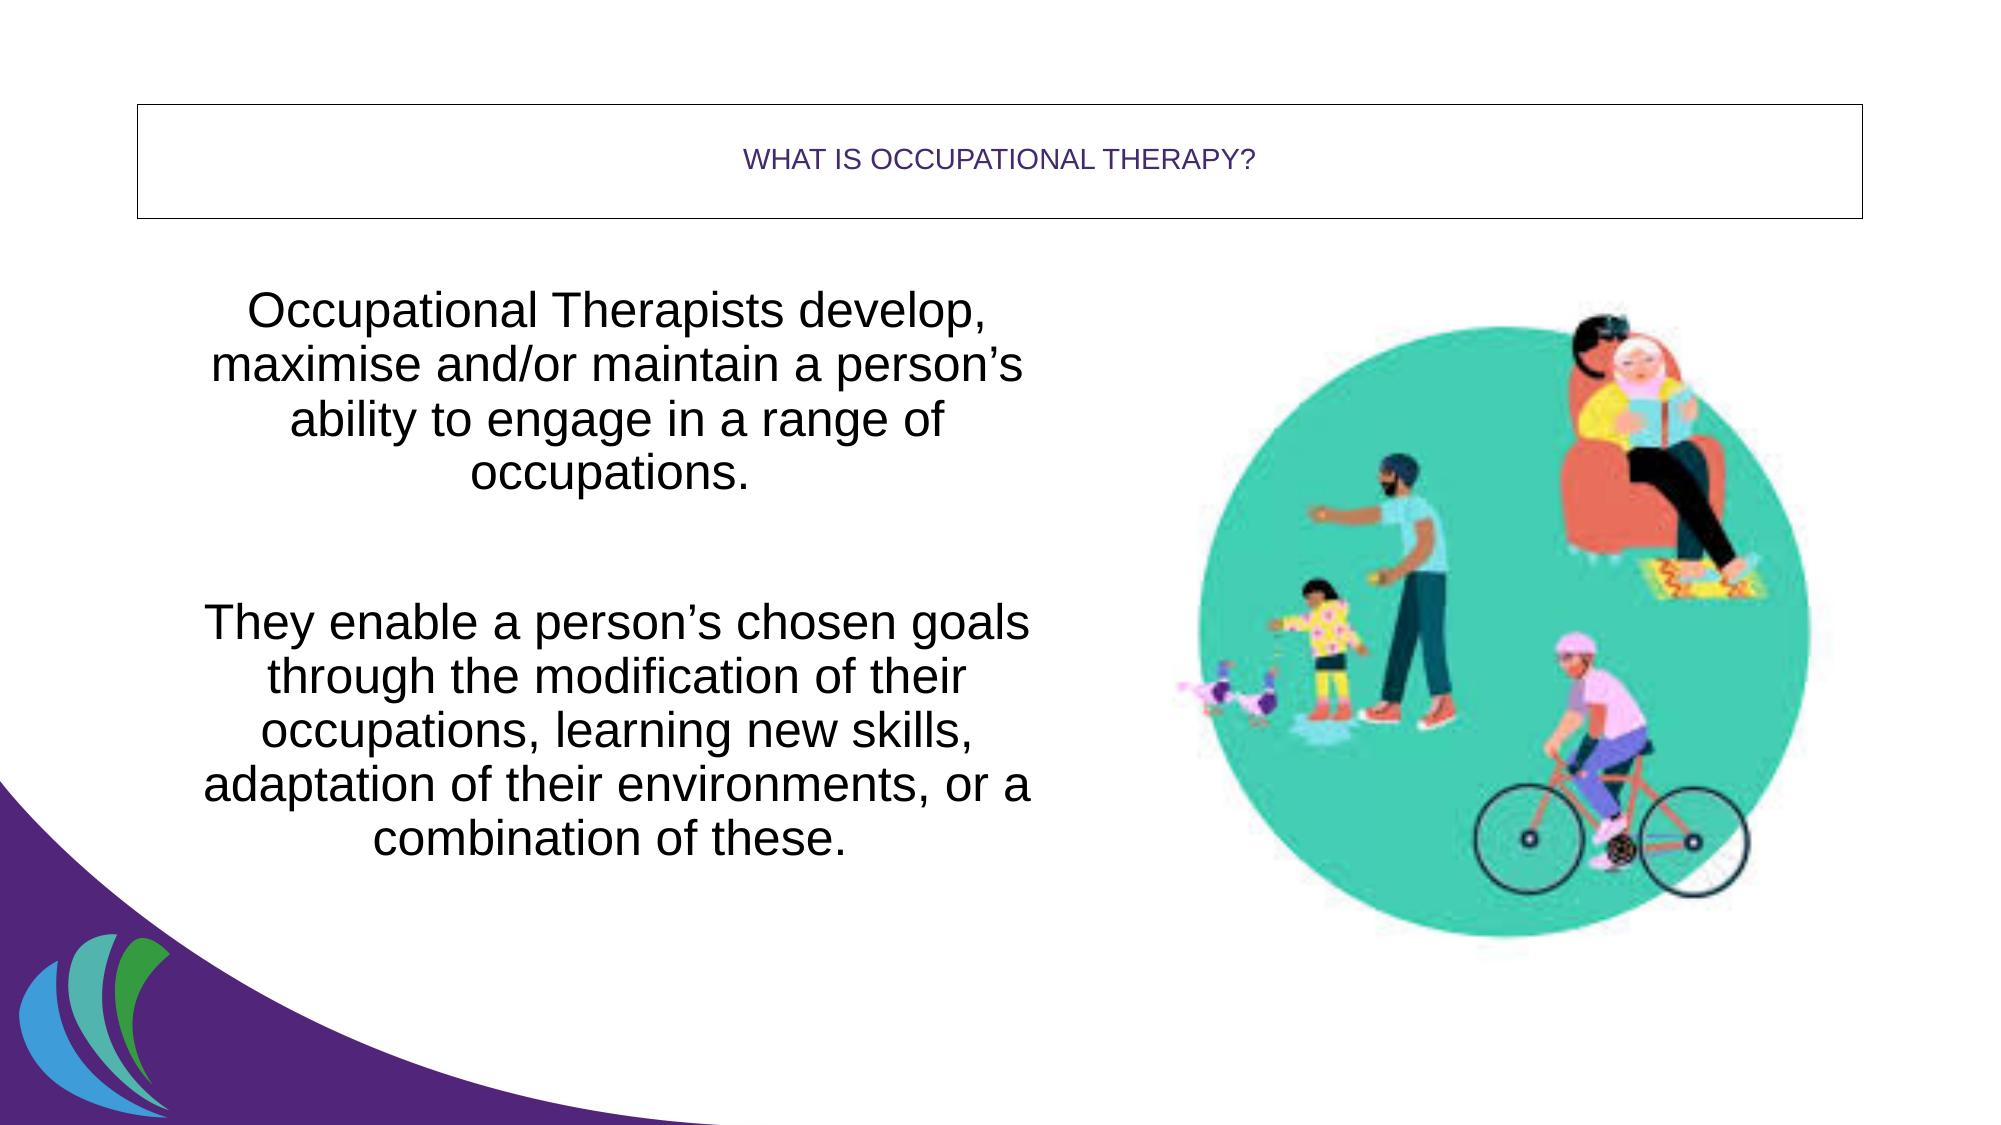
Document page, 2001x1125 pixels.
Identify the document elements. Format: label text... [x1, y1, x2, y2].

title WHAT IS OCCUPATIONAL THERAPY? [137, 104, 1863, 219]
list Occupational Therapists develop, maximise and/or maintain a person’s ability to engage in a range of occupations. They enable a person’s chosen goals through the modification of their occupations, learning new skills, adaptation of their environments, or a combination of these. [137, 277, 1098, 1065]
picture [0, 1, 2000, 1125]
